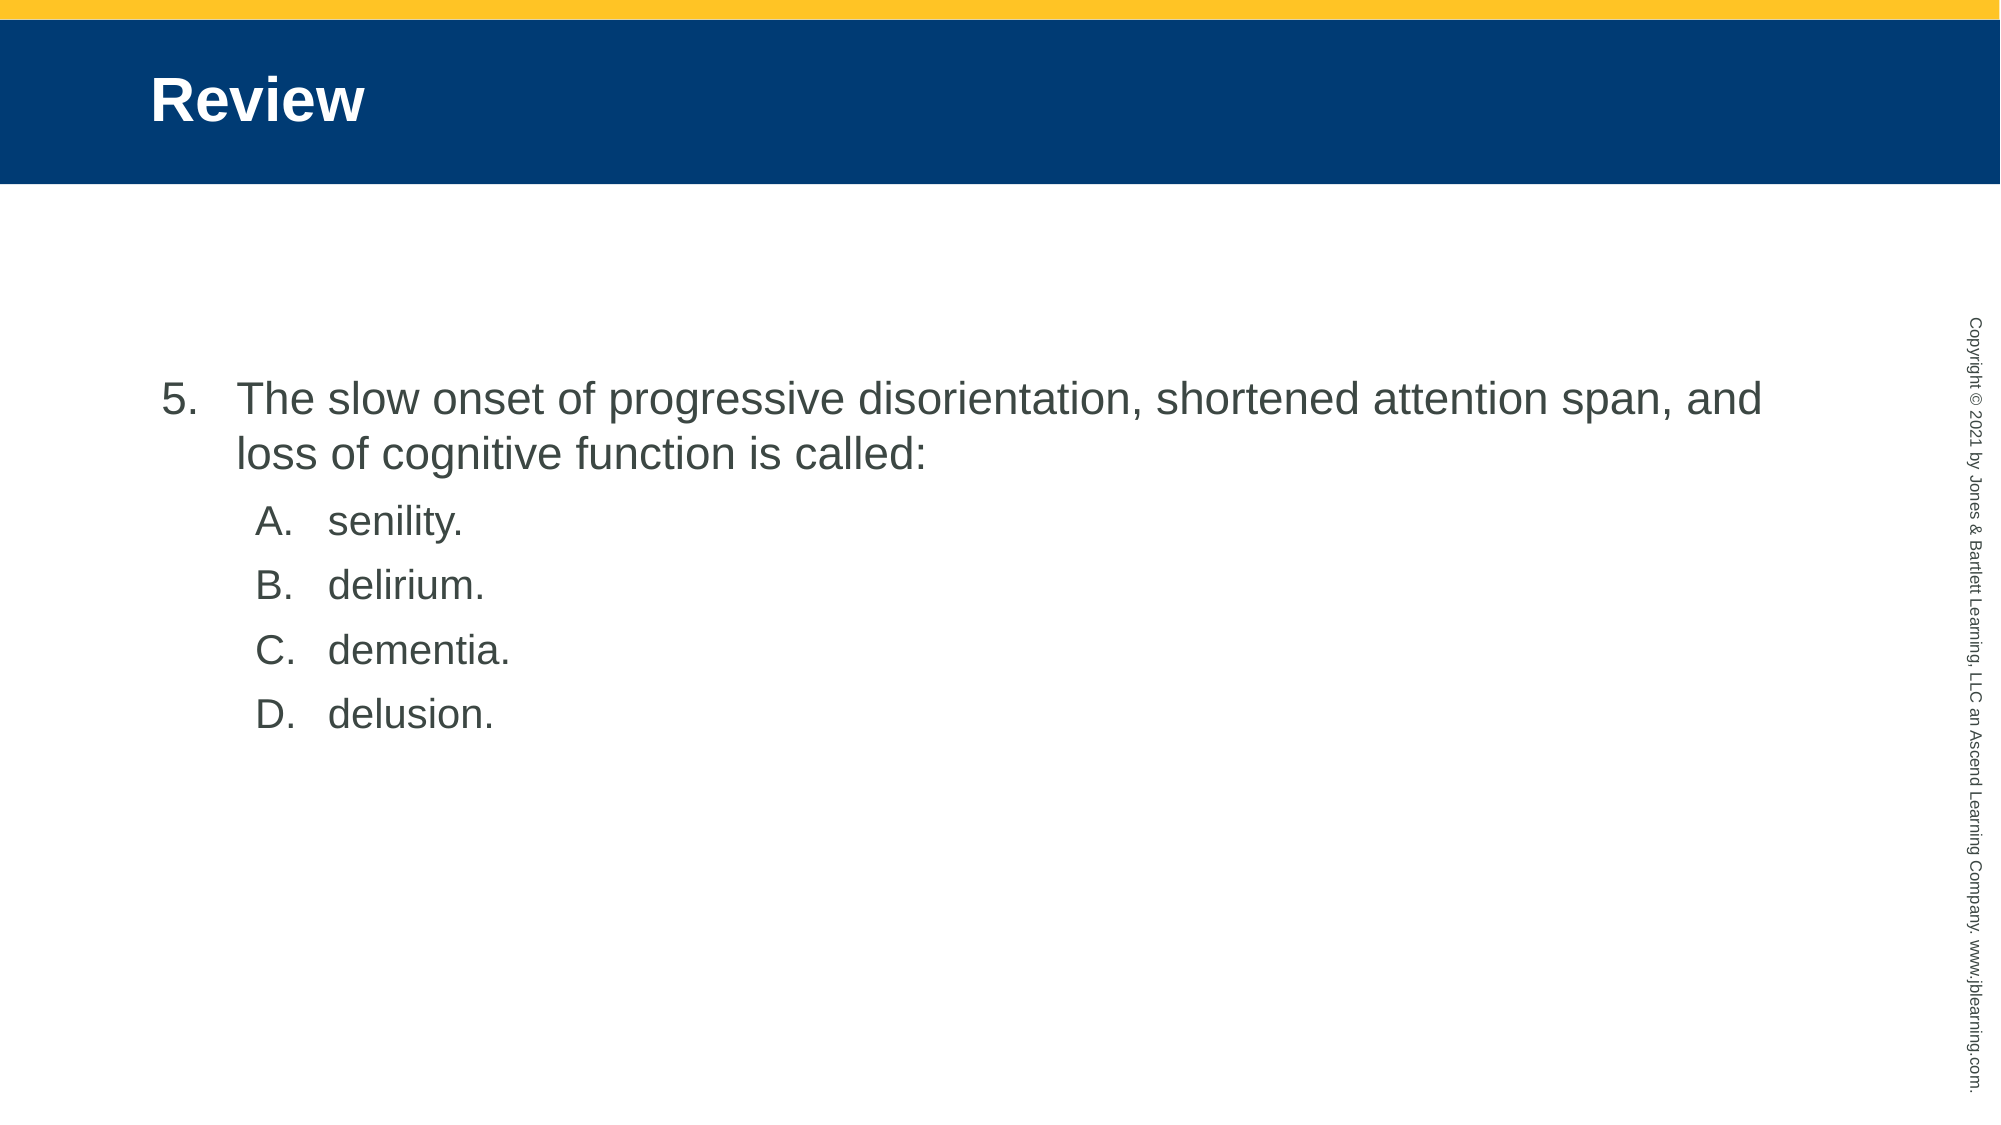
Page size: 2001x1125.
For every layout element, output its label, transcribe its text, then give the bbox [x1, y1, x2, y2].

title Review [0, 19, 2000, 185]
list The slow onset of progressive disorientation, shortened attention span, and loss of cognitive function is called: senility. delirium. dementia. delusion. [146, 361, 1859, 1016]
